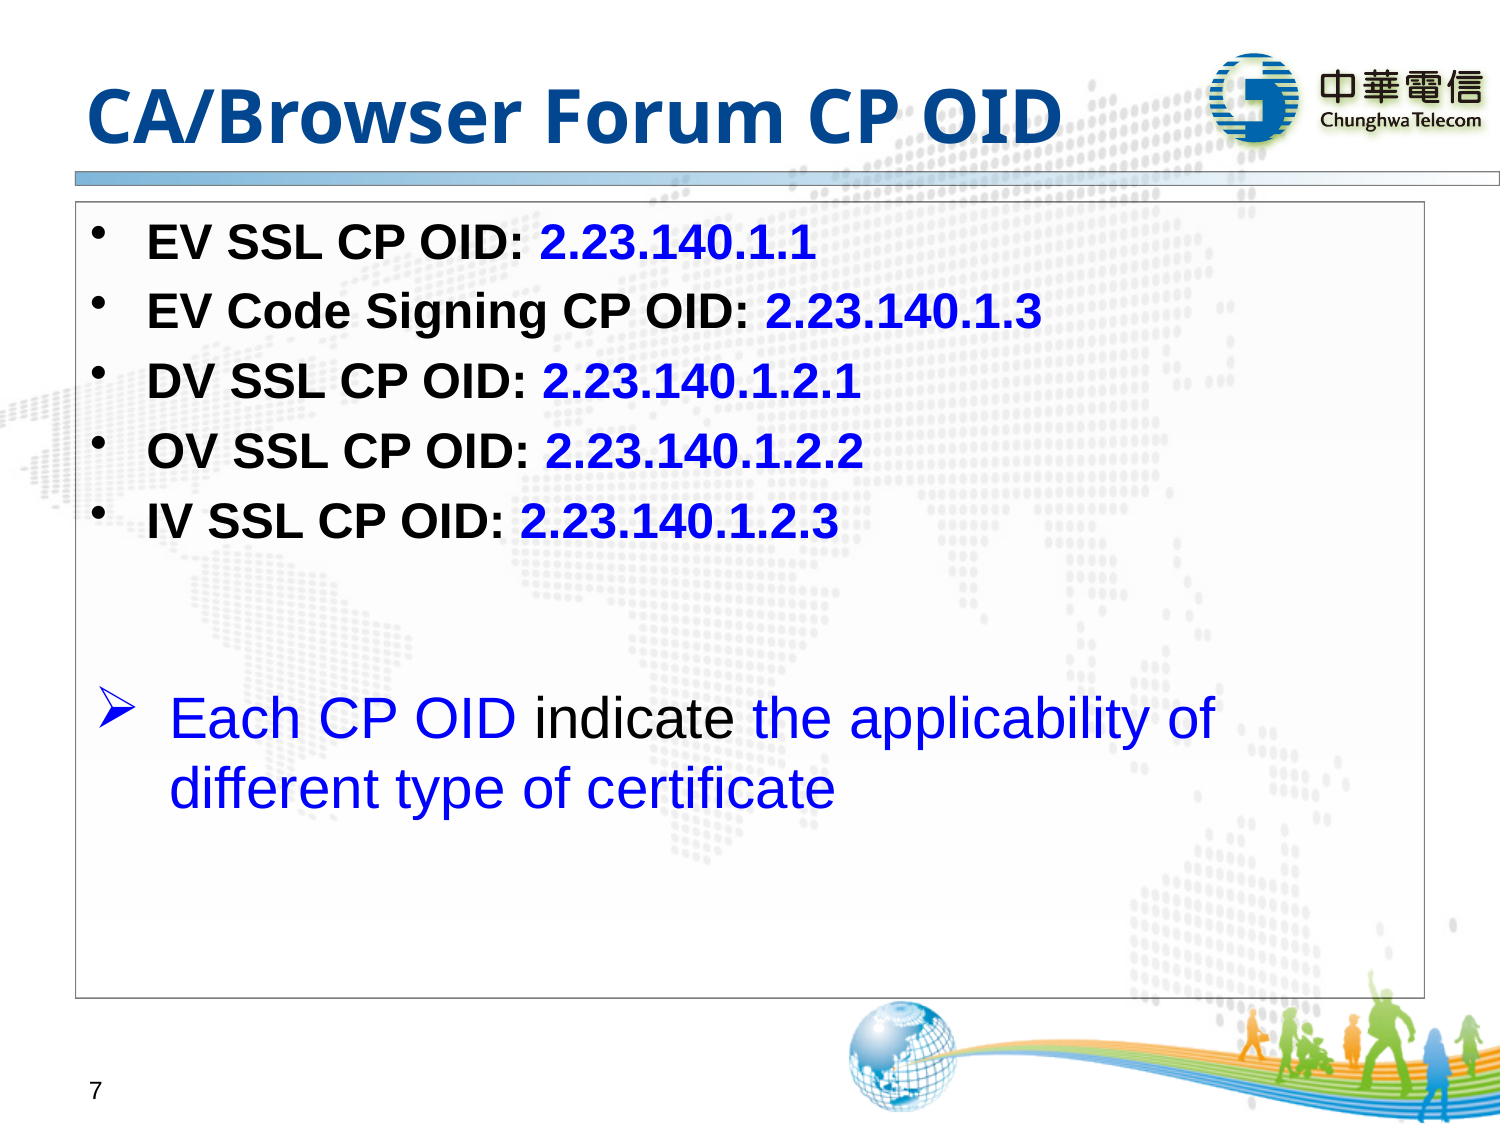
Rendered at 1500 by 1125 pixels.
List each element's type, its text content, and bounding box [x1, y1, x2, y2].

picture [1426, 1106, 1442, 1110]
picture [1424, 1112, 1441, 1116]
list EV SSL CP OID: 2.23.140.1.1 EV Code Signing CP OID: 2.23.140.1.3 DV SSL CP OID: 2.23.140.1.2.1 OV SSL CP OID: 2.23.140.1.2.2 IV SSL CP OID: 2.23.140.1.2.3 [74, 201, 1426, 999]
slide_number 7 [73, 1066, 425, 1106]
title CA/Browser Forum CP OID [70, 42, 1425, 184]
text_box Each CP OID indicate the applicability of different type of certificate [79, 672, 1425, 828]
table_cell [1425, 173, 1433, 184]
picture [0, 0, 1500, 1125]
